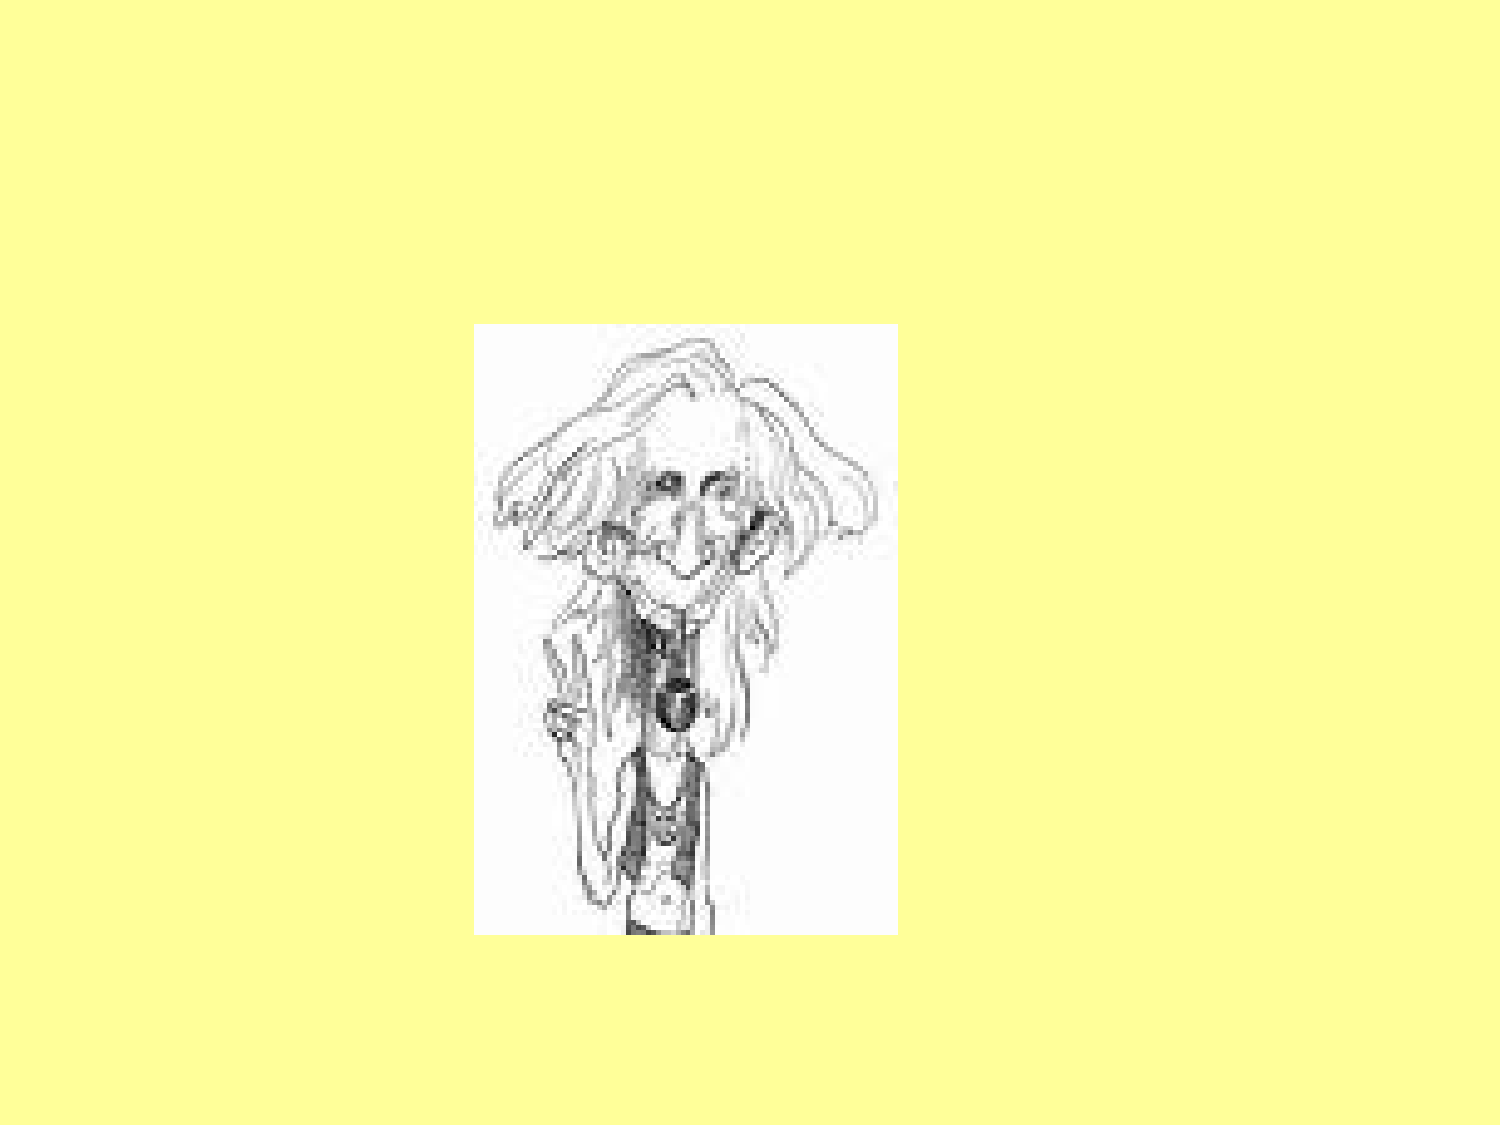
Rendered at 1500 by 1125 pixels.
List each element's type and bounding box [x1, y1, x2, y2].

picture [474, 324, 898, 935]
